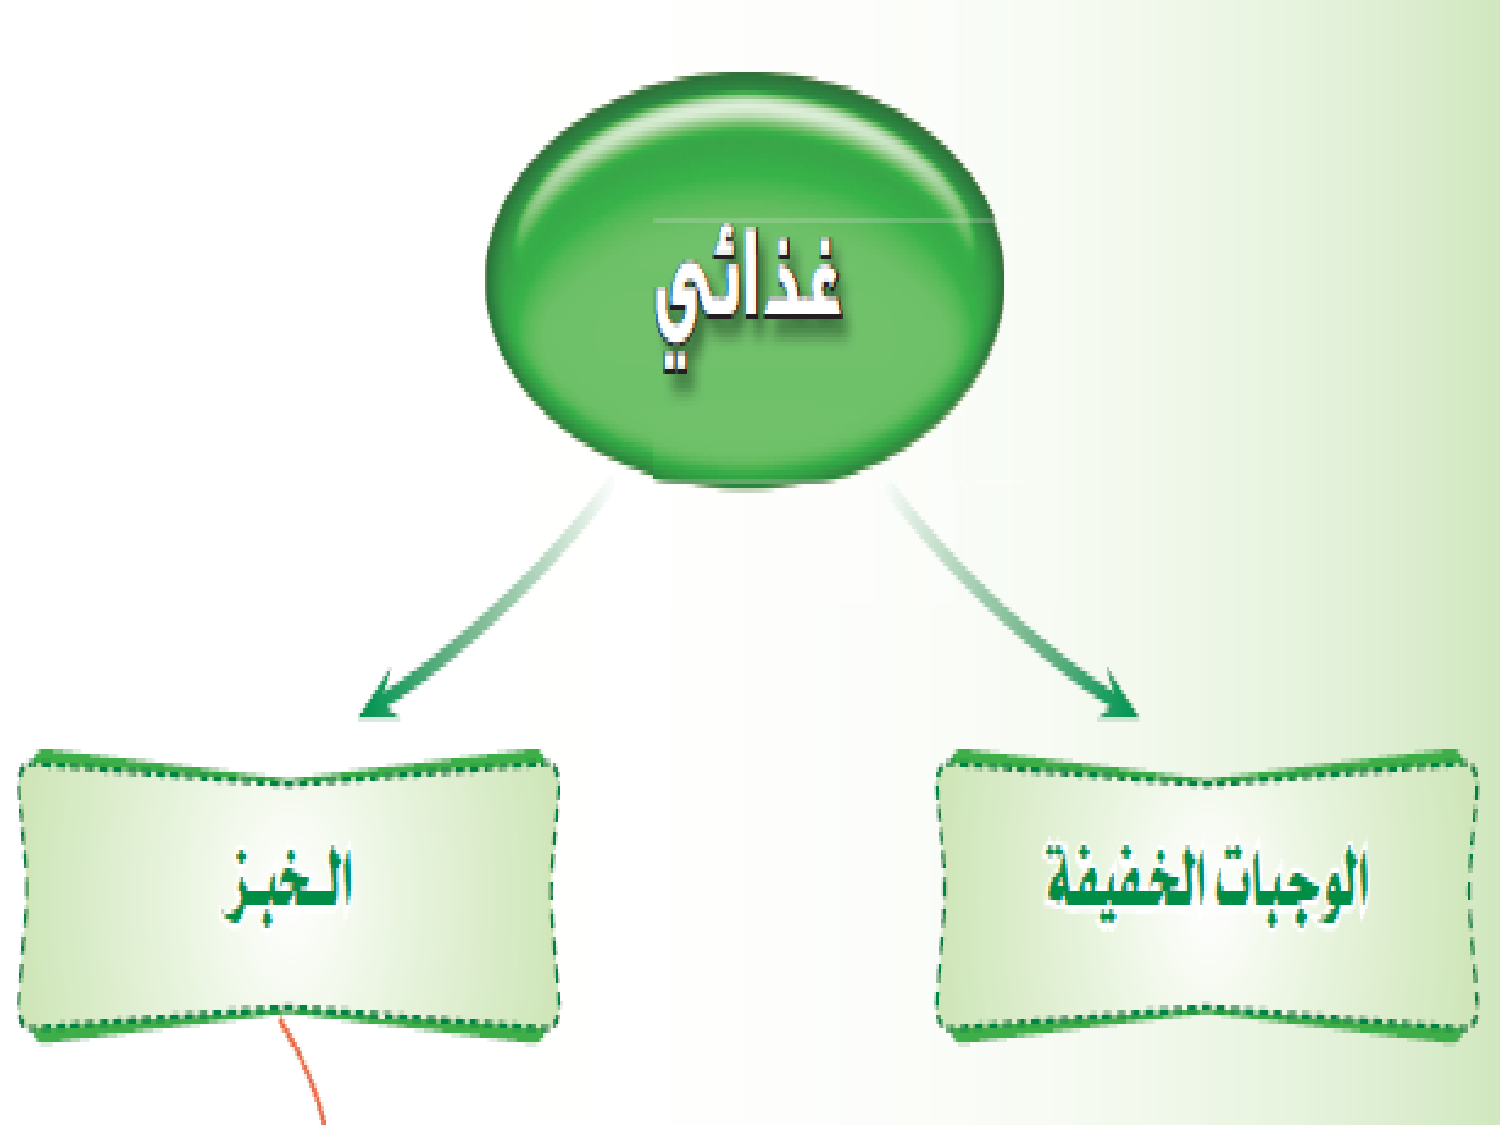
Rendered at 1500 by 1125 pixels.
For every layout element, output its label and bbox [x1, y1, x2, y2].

list [0, 0, 1500, 1125]
